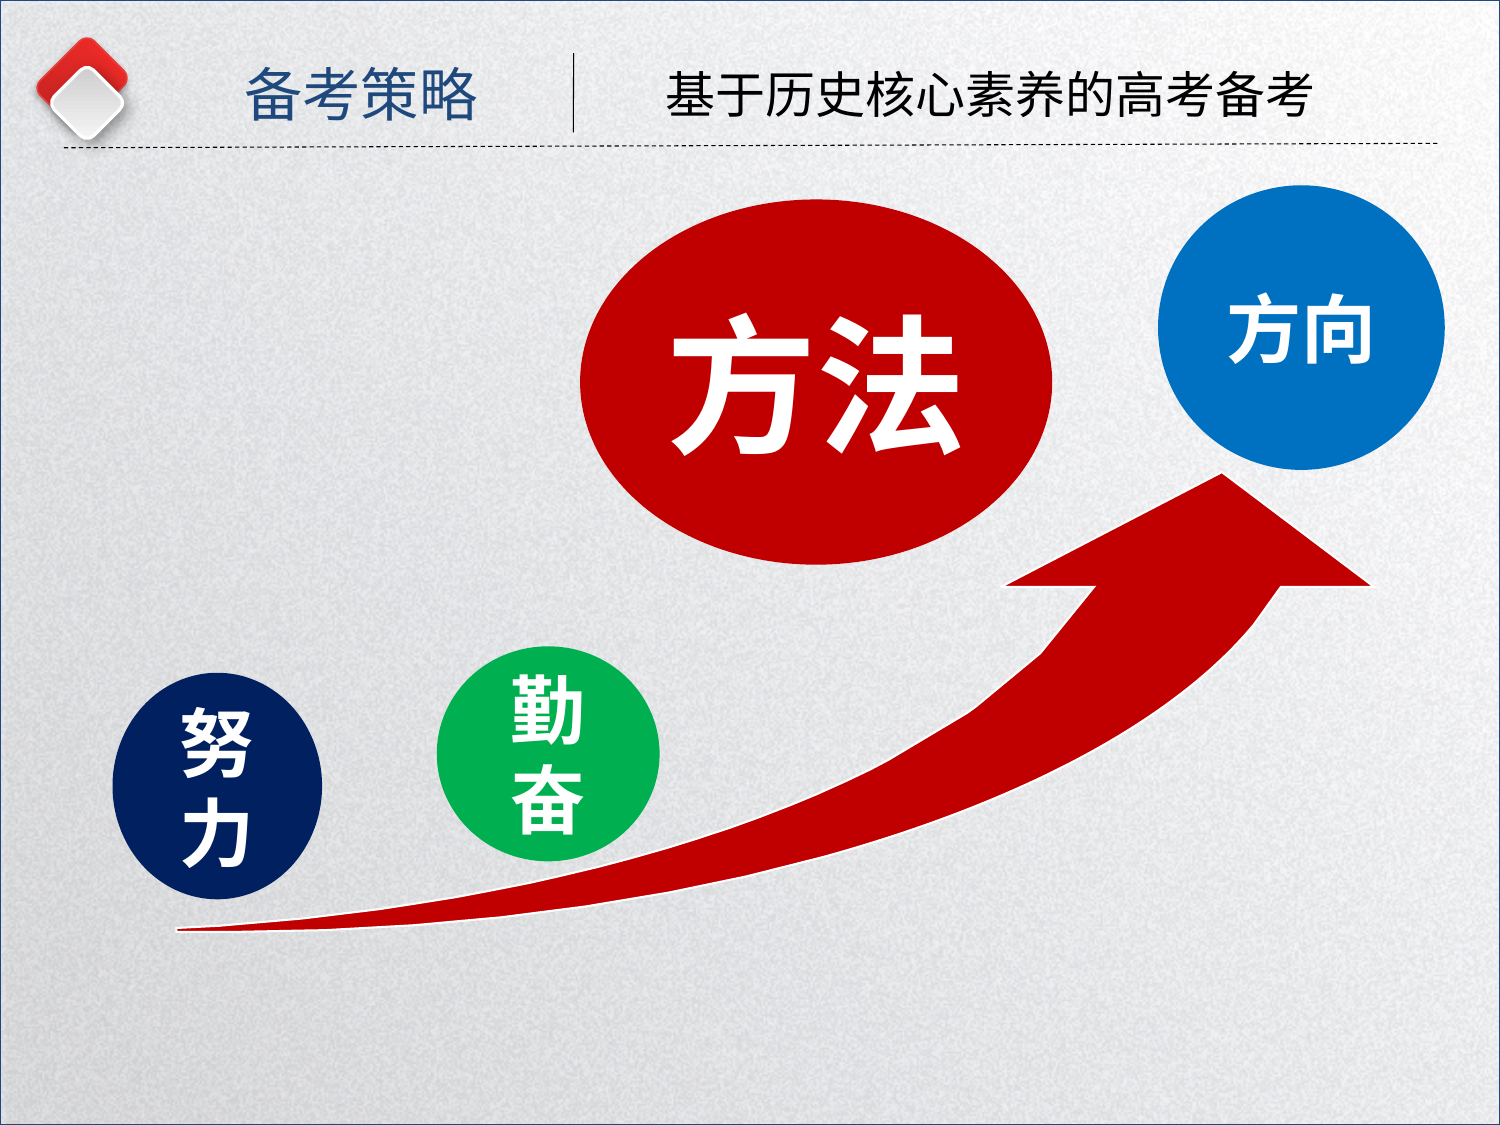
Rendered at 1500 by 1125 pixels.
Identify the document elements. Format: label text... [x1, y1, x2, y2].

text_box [63, 143, 1439, 148]
text_box [51, 67, 123, 139]
text_box 基于历史核心素养的高考备考 [650, 55, 1331, 131]
text_box 备考策略 [165, 50, 556, 136]
text_box 努力 [111, 671, 324, 901]
text_box 方向 [1156, 184, 1446, 471]
picture [1, 1, 1499, 1124]
text_box [175, 470, 1378, 933]
text_box [37, 38, 127, 104]
text_box 方法 [579, 198, 1054, 566]
text_box 勤奋 [435, 645, 661, 863]
